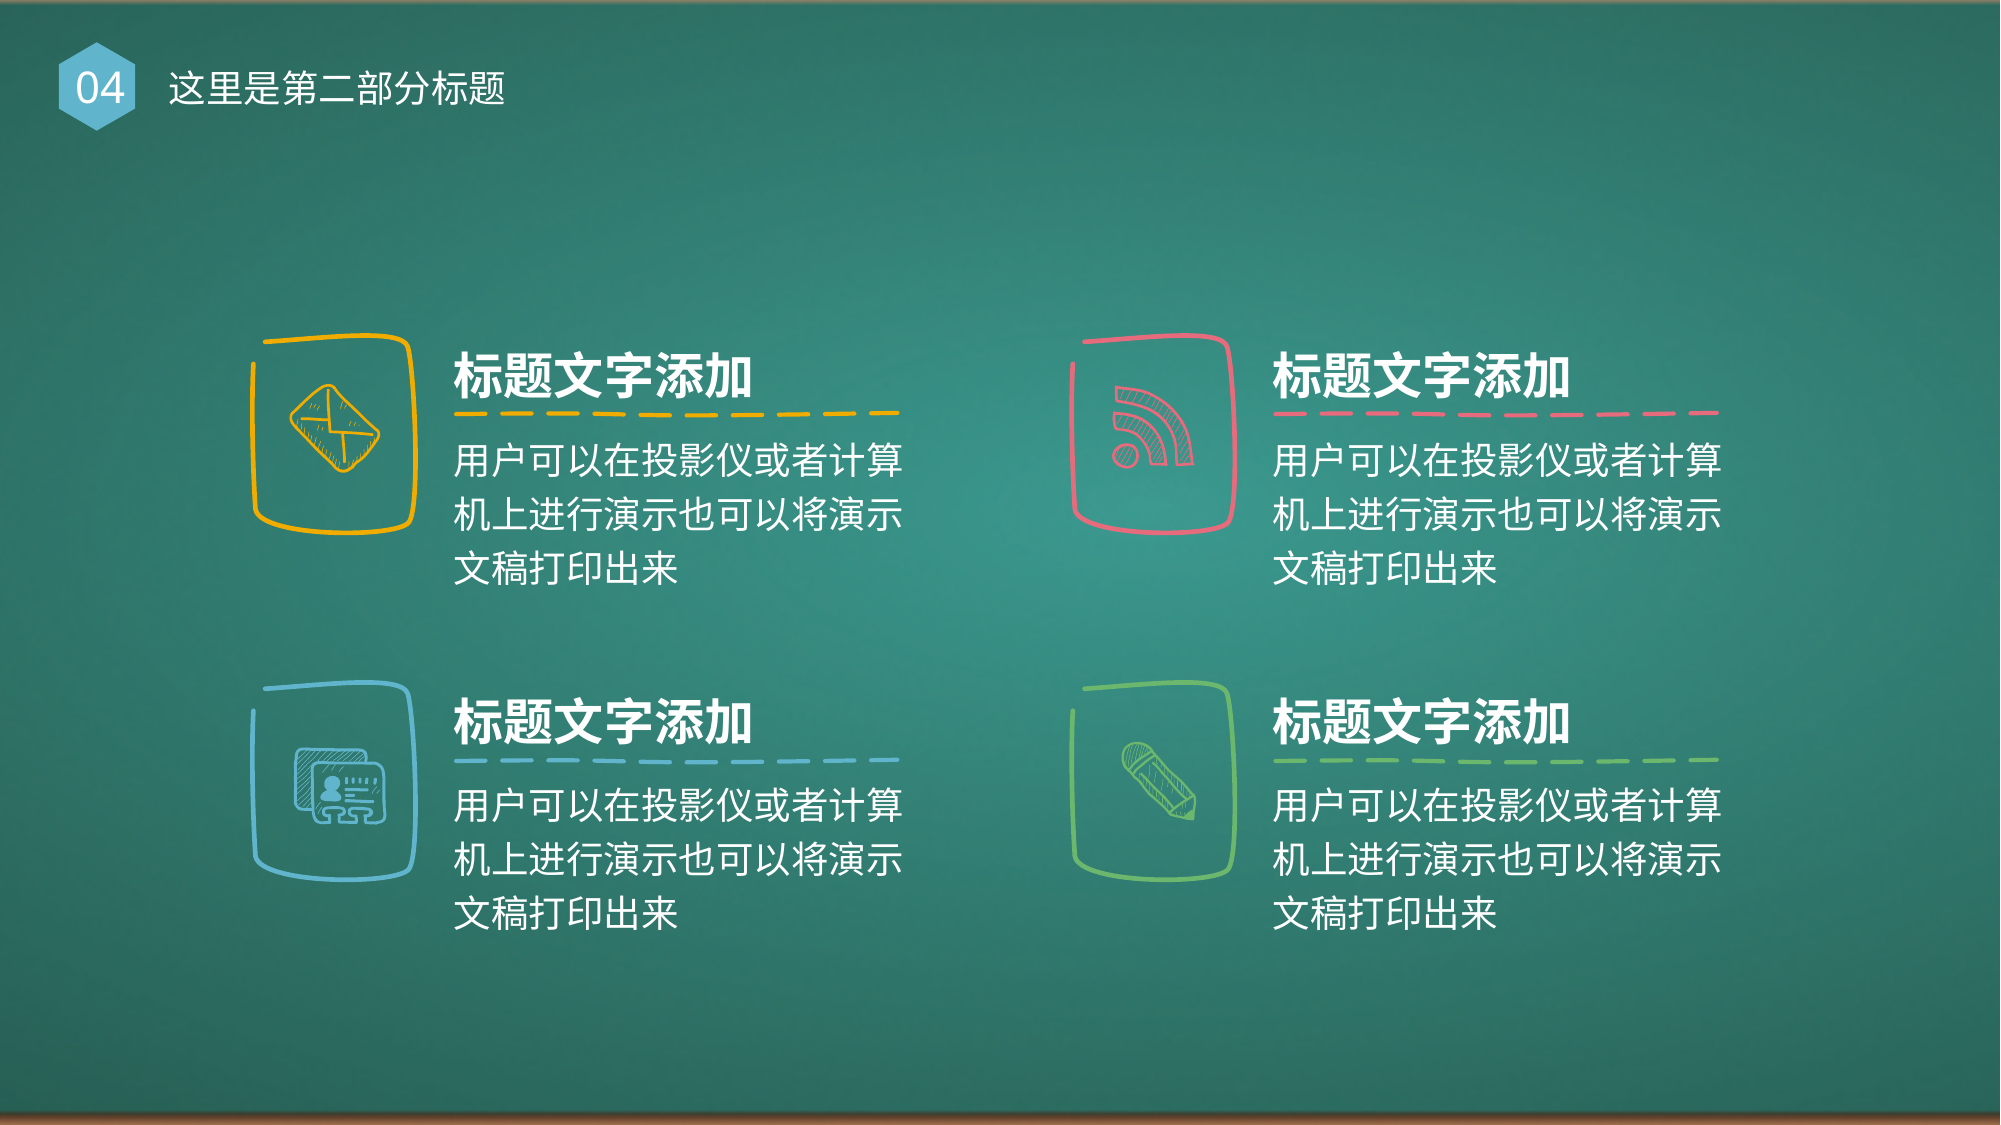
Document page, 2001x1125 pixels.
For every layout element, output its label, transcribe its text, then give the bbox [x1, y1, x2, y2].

text_box [78, 120, 116, 131]
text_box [1071, 670, 1752, 891]
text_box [252, 324, 934, 545]
text_box 04 [60, 52, 153, 120]
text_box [252, 670, 934, 891]
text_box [1071, 324, 1752, 545]
picture [0, 0, 2000, 1125]
text_box [79, 42, 114, 52]
text_box 这里是第二部分标题 [148, 54, 654, 120]
